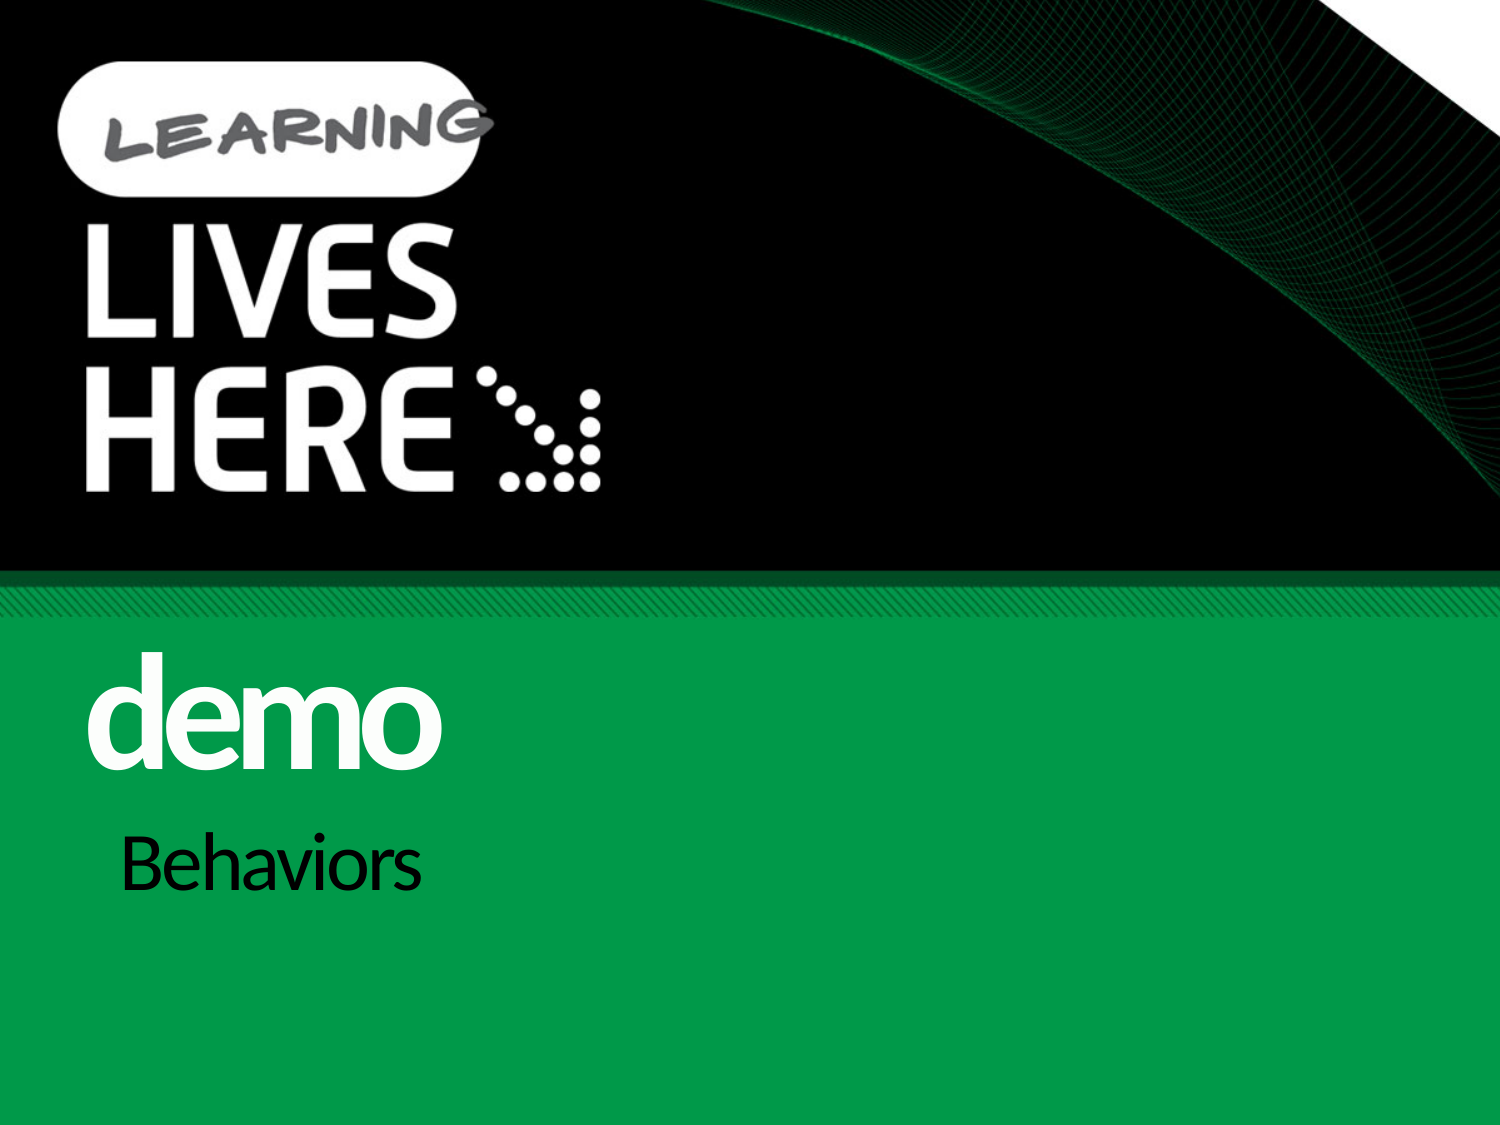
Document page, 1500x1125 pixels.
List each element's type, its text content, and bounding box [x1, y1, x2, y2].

title Behaviors [119, 818, 1375, 943]
picture [0, 0, 1500, 1125]
list demo [83, 625, 1344, 800]
